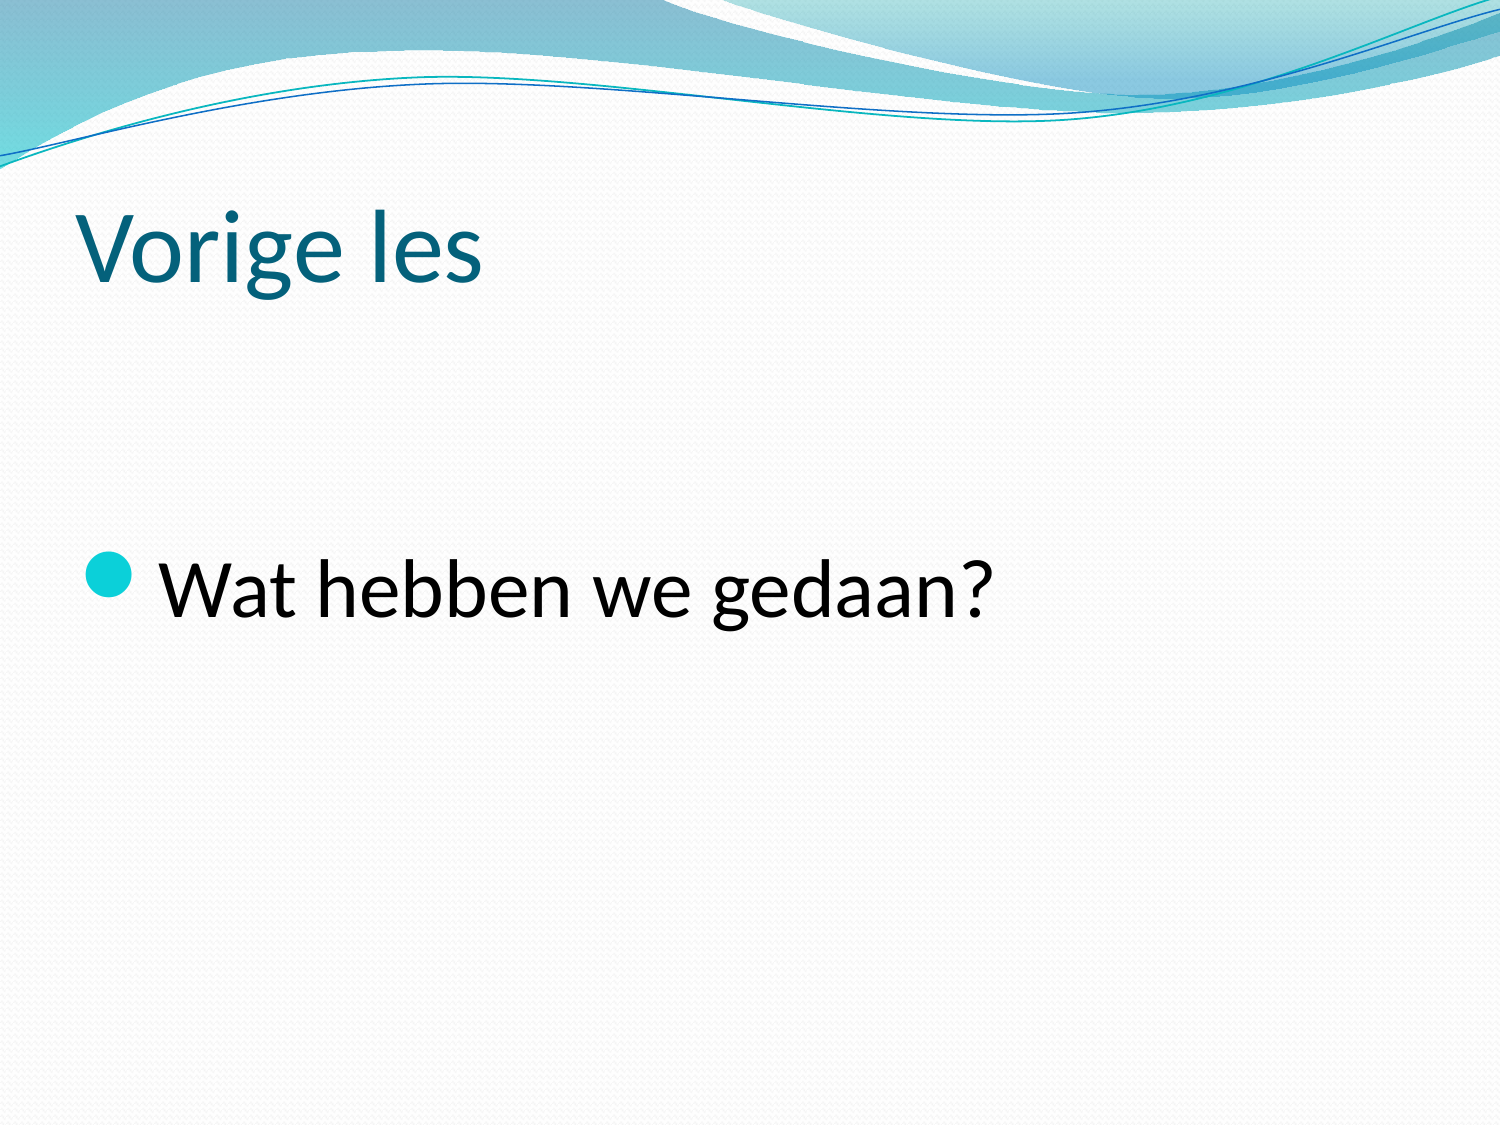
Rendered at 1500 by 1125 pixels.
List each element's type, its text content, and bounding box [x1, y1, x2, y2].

title Vorige les [75, 115, 1425, 303]
list Wat hebben we gedaan? [64, 527, 1415, 1125]
